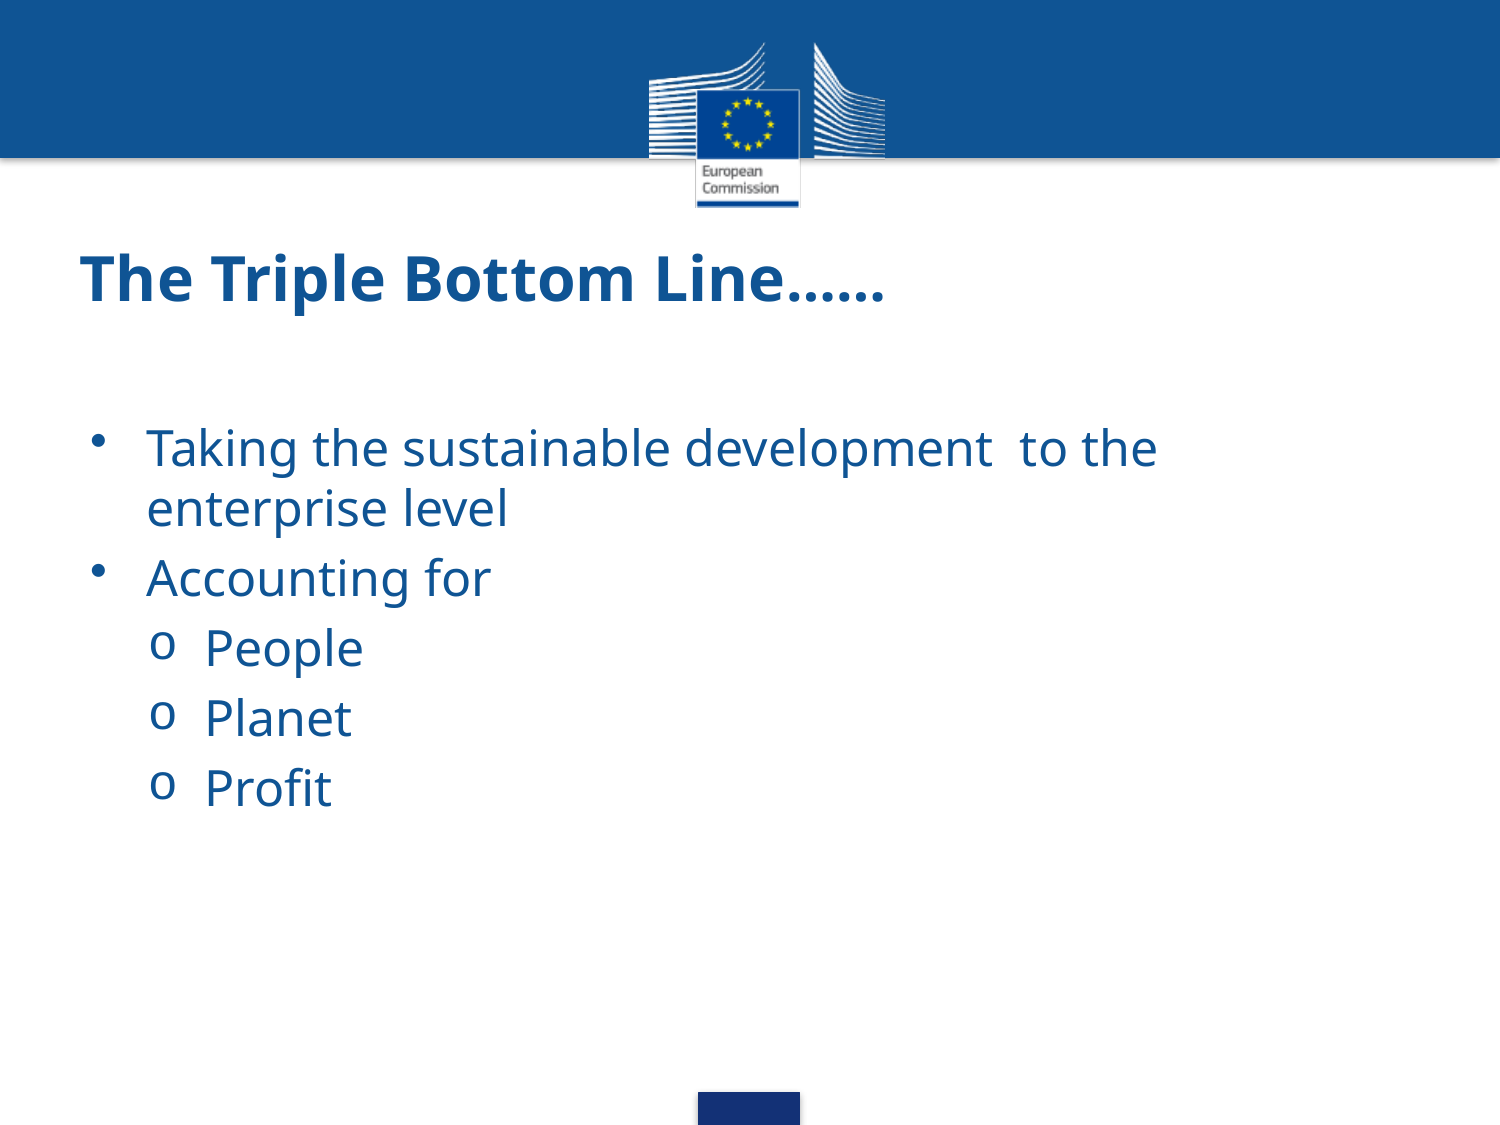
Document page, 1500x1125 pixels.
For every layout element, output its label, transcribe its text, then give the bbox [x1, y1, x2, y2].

picture [649, 42, 885, 208]
list Taking the sustainable development to the enterprise level Accounting for People Planet Profit [75, 408, 1425, 988]
title The Triple Bottom Line…… [64, 219, 1415, 409]
